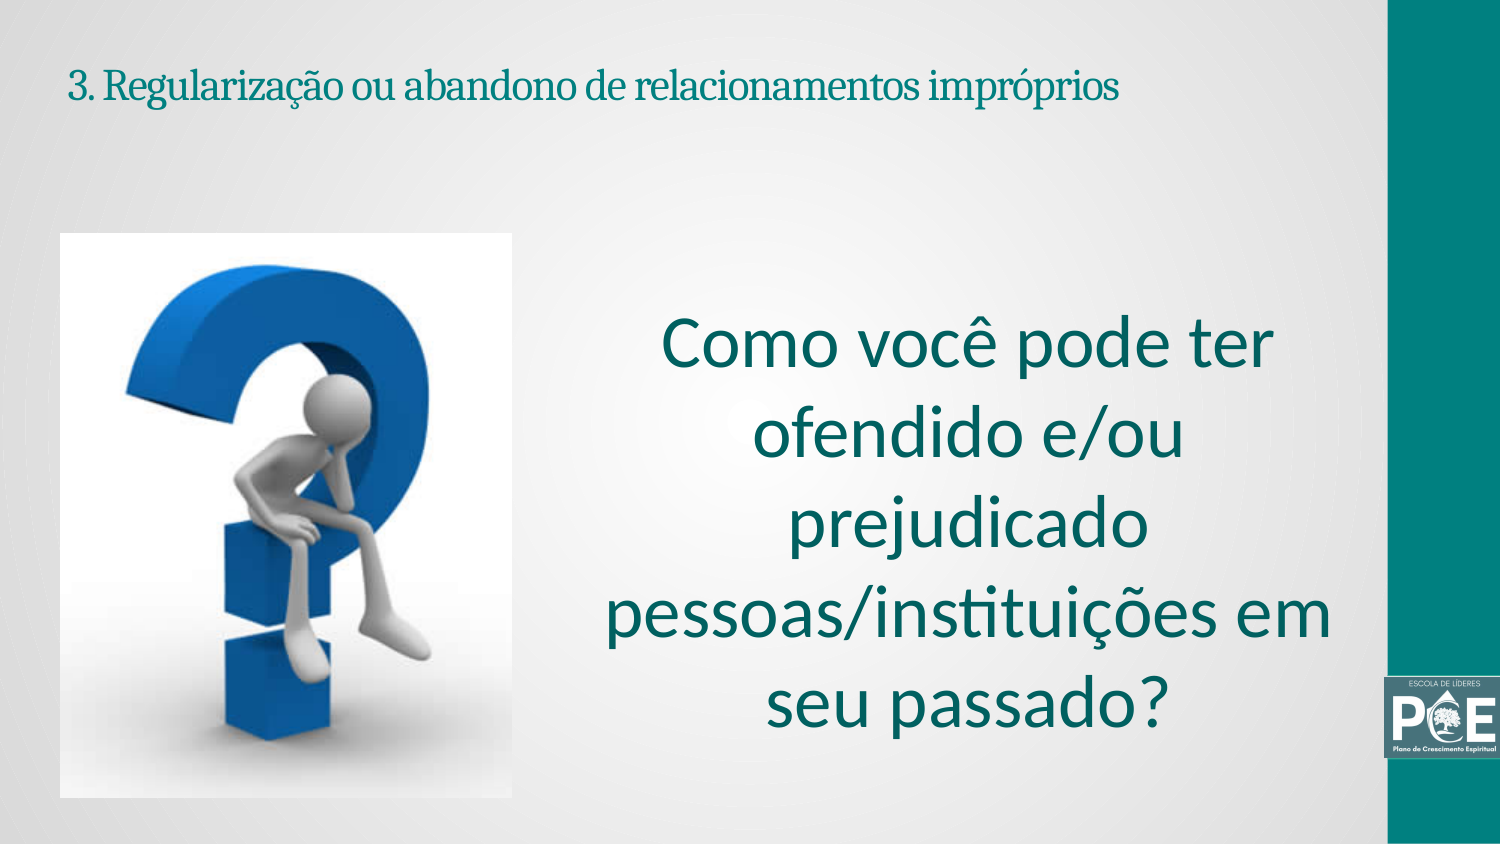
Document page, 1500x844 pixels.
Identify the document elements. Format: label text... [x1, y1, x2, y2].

title 3. Regularização ou abandono de relacionamentos impróprios [59, 20, 1204, 144]
text_box Como você pode ter ofendido e/ou prejudicado pessoas/instituições em seu passado? [588, 285, 1350, 751]
picture [59, 233, 512, 798]
picture [1384, 676, 1500, 758]
